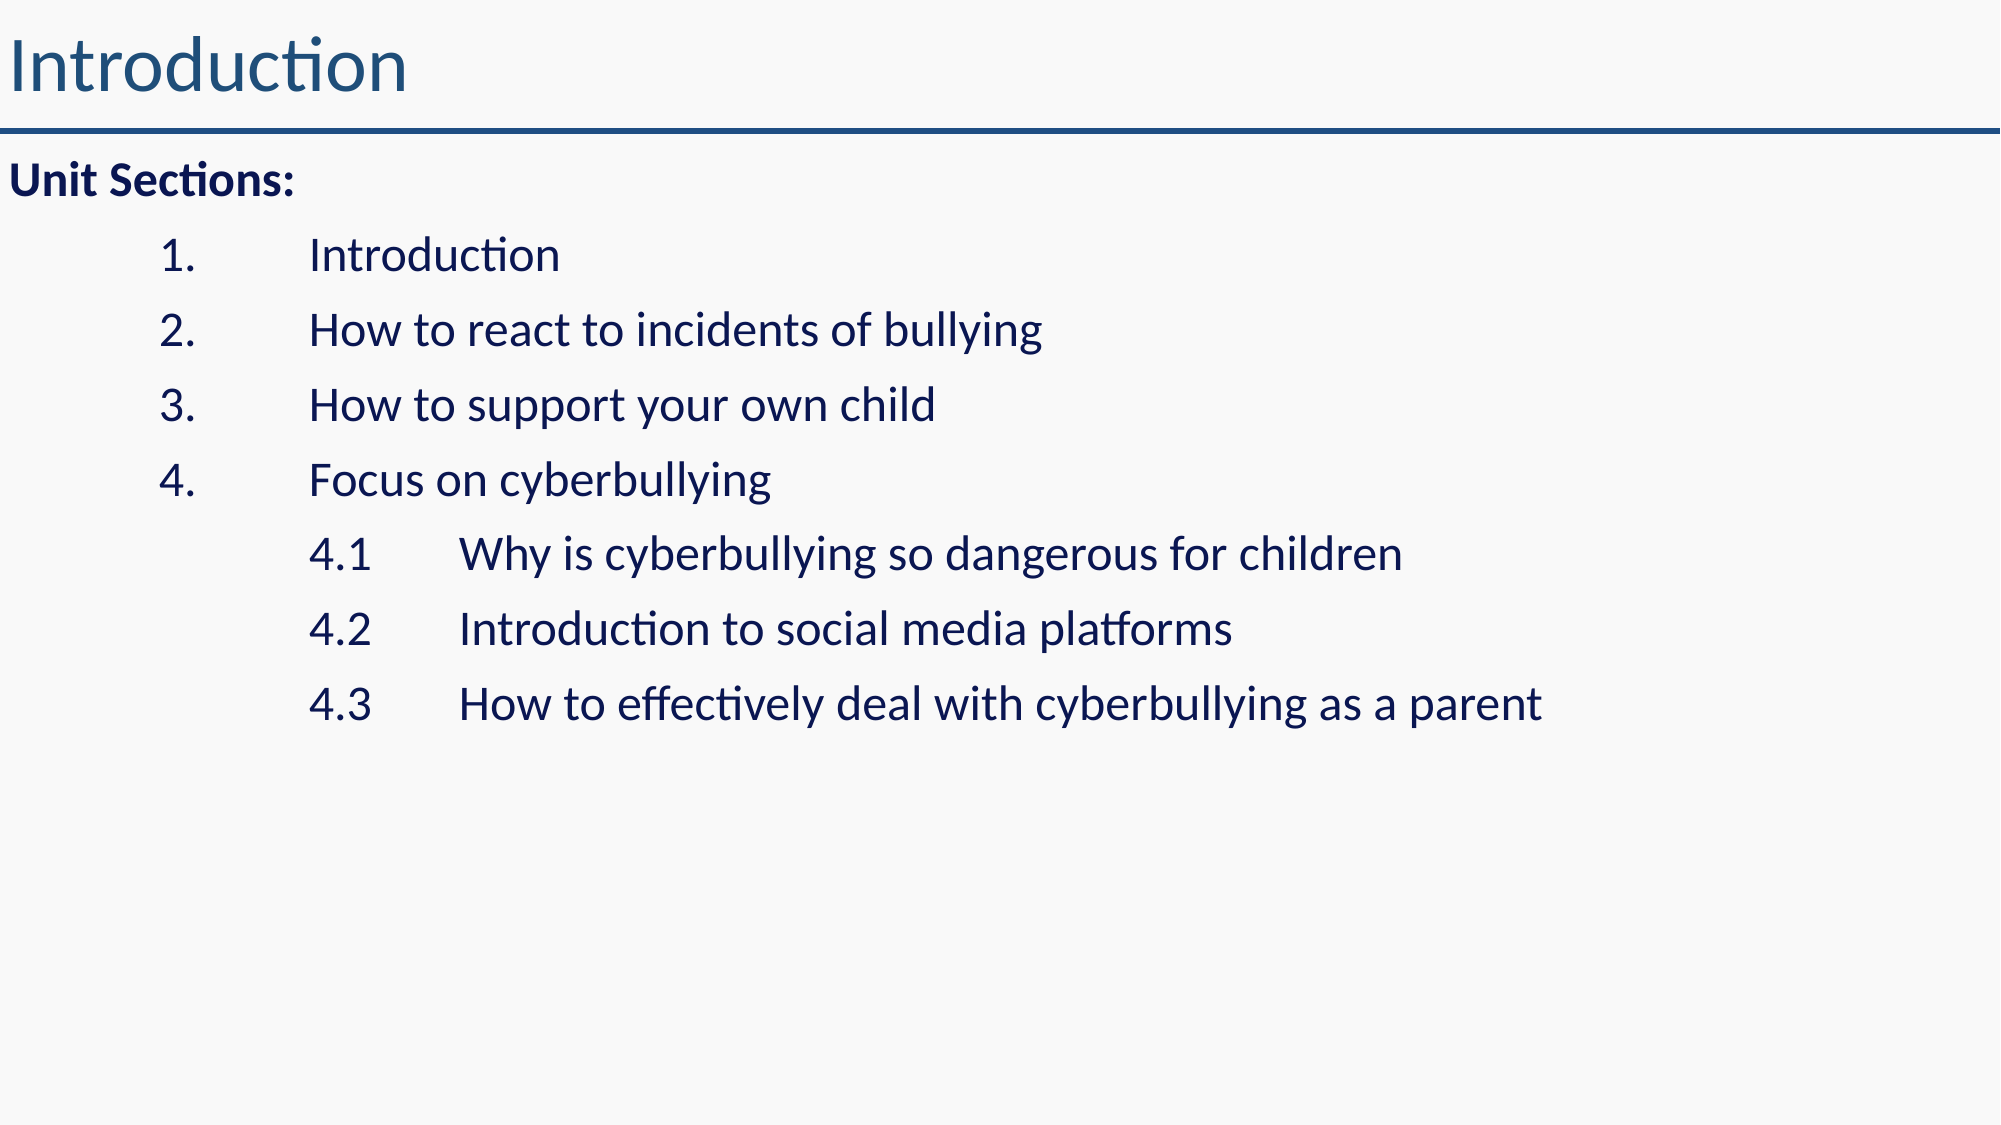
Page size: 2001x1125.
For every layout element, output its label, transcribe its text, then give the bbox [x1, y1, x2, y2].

list Unit Sections: 1. Introduction 2. How to react to incidents of bullying 3. How to support your own child 4. Focus on cyberbullying 4.1 Why is cyberbullying so dangerous for children 4.2 Introduction to social media platforms 4.3 How to effectively deal with cyberbullying as a parent [0, 144, 2000, 1111]
title Introduction [0, 0, 2000, 131]
